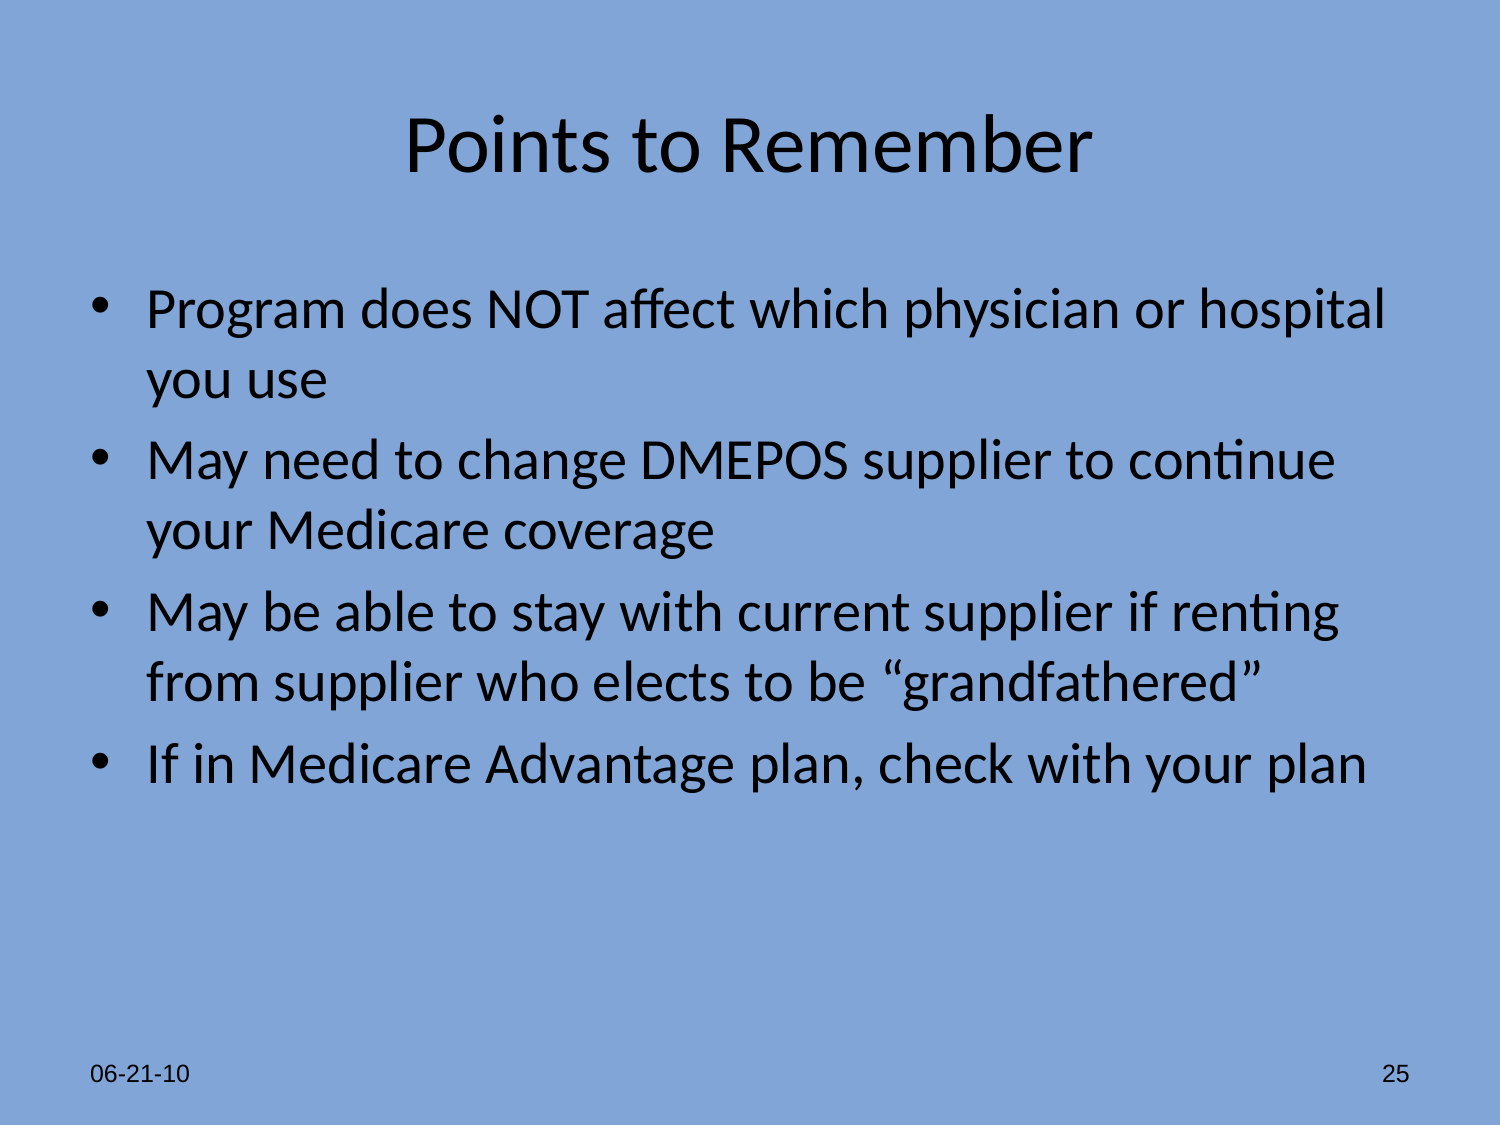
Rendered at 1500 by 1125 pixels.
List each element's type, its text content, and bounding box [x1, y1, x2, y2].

slide_number 25 [1074, 1042, 1425, 1103]
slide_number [75, 1042, 425, 1103]
title Points to Remember [74, 44, 1426, 233]
list Program does NOT affect which physician or hospital you use May need to change DMEPOS supplier to continue your Medicare coverage May be able to stay with current supplier if renting from supplier who elects to be “grandfathered” If in Medicare Advantage plan, check with your plan [74, 262, 1426, 1006]
